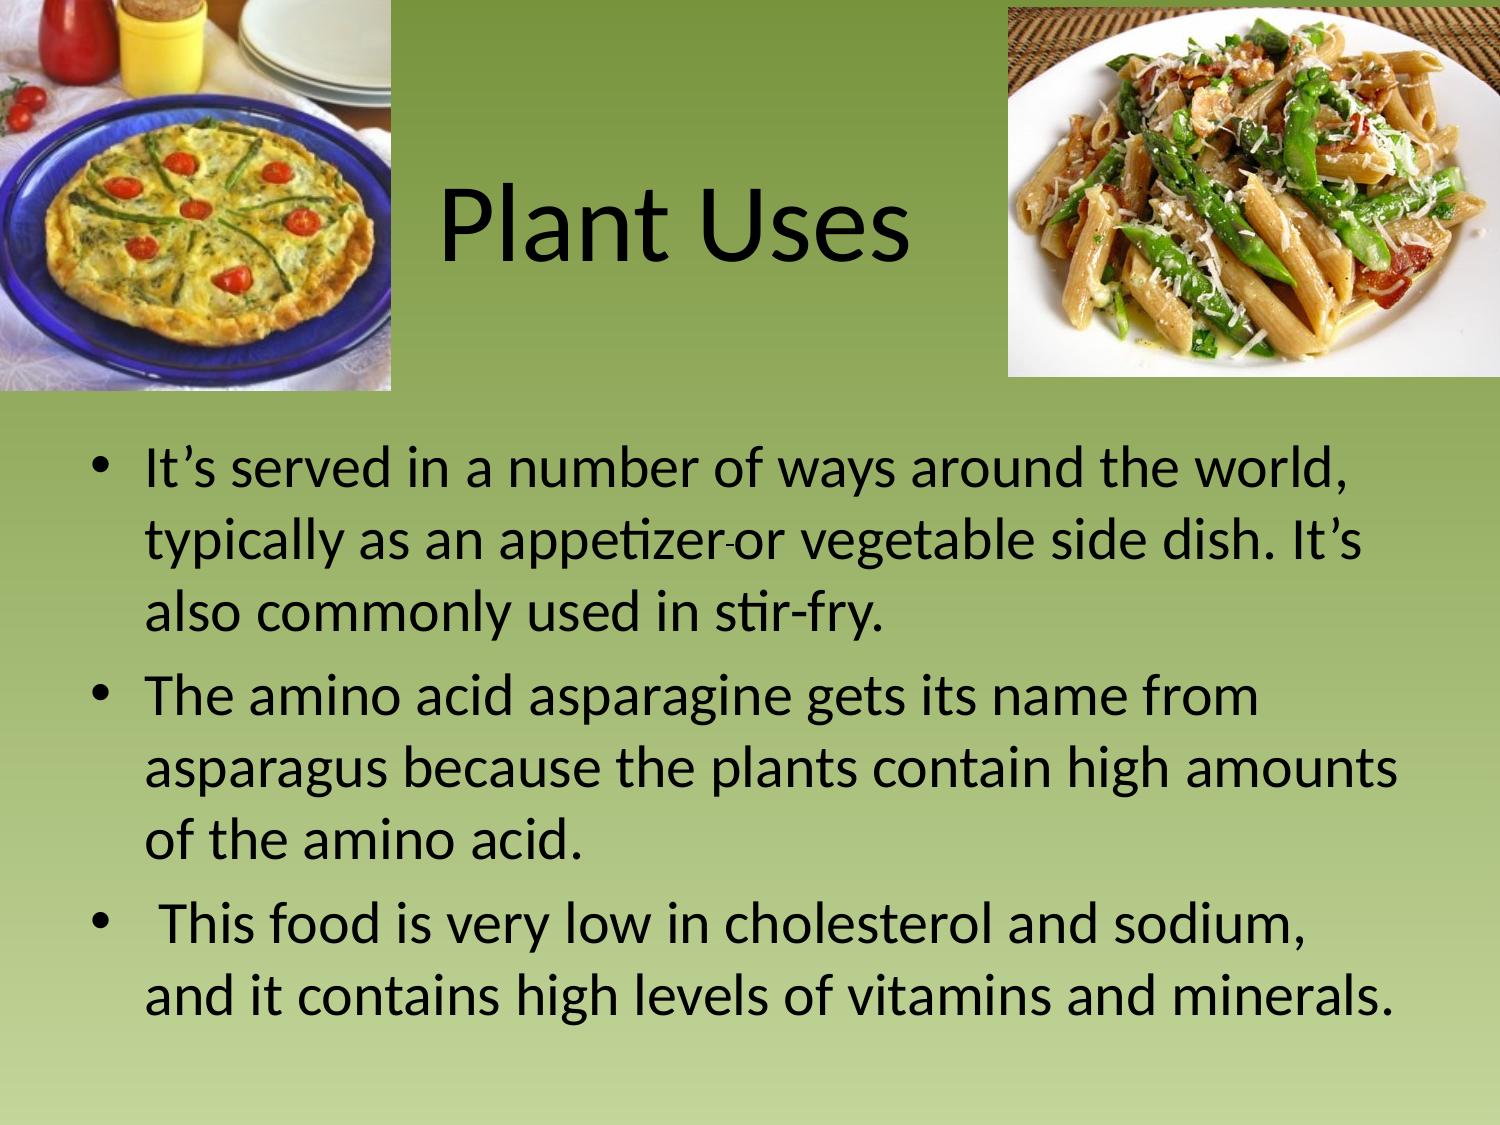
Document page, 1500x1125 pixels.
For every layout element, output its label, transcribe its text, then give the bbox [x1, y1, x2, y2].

title Plant Uses [394, 82, 938, 350]
list It’s served in a number of ways around the world, typically as an appetizer or vegetable side dish. It’s also commonly used in stir-fry. The amino acid asparagine gets its name from asparagus because the plants contain high amounts of the amino acid. This food is very low in cholesterol and sodium, and it contains high levels of vitamins and minerals. [75, 420, 1425, 1125]
picture [1007, 7, 1500, 377]
picture [0, 0, 391, 391]
